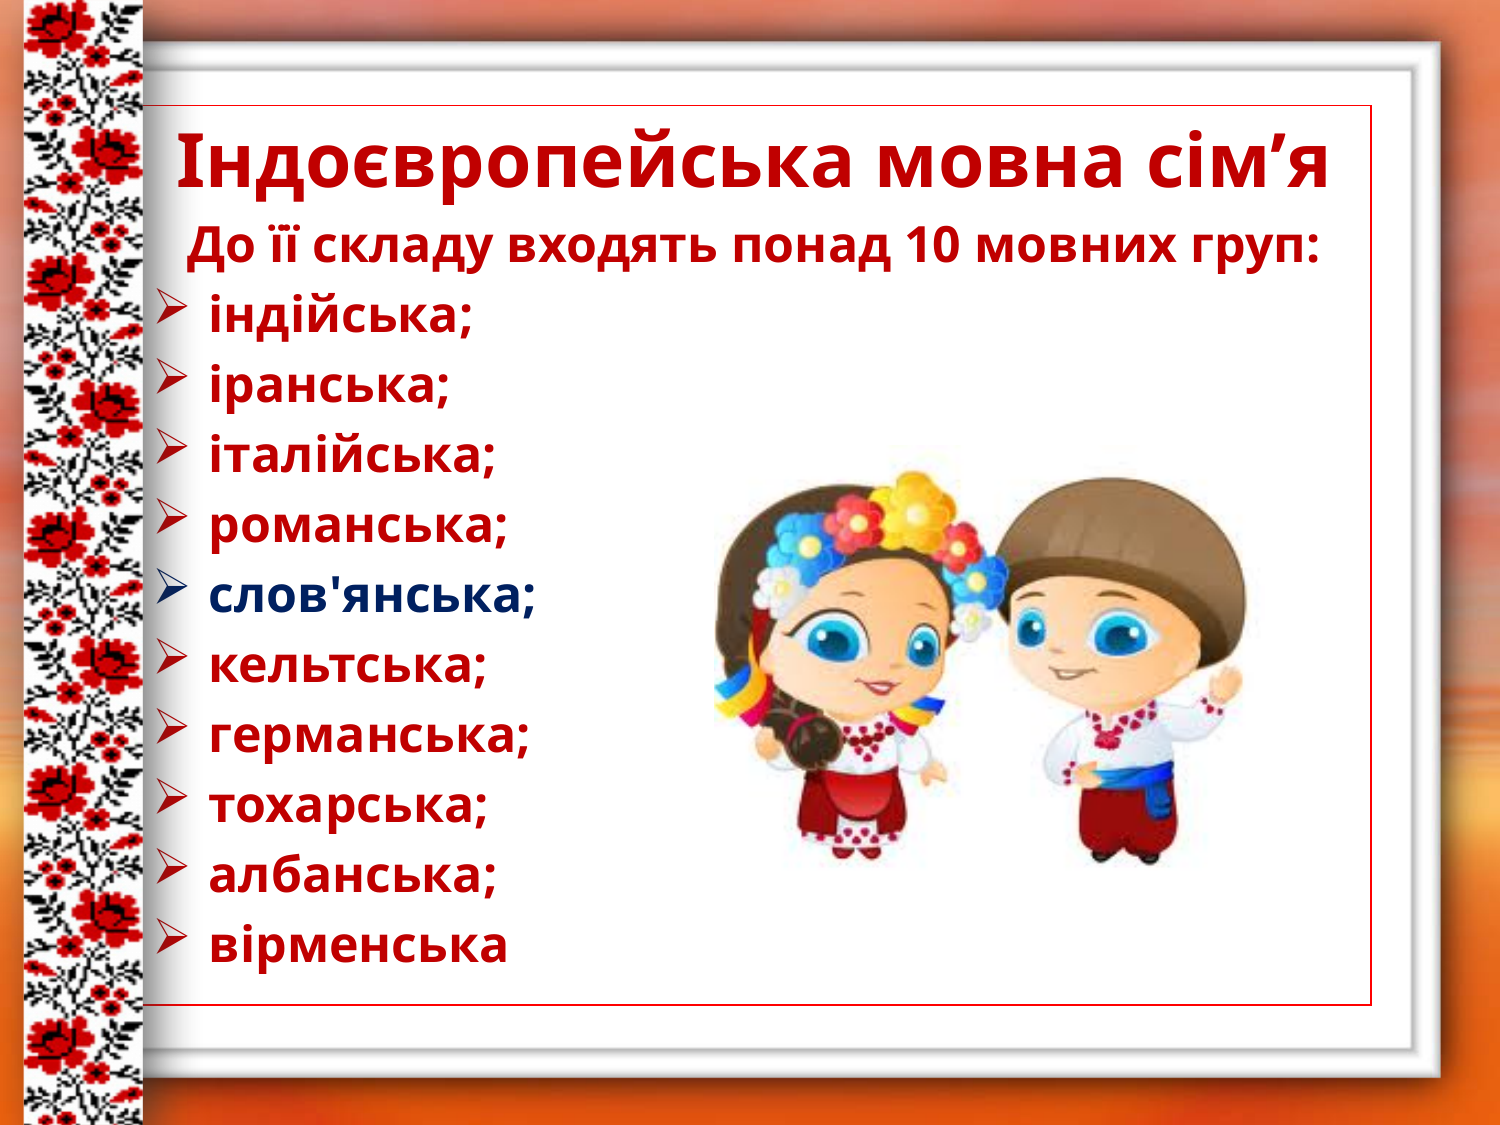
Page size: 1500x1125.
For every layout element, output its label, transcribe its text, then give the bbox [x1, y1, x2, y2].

picture [714, 445, 1266, 891]
picture [143, 0, 1500, 1125]
picture [0, 0, 646, 1125]
list Індоєвропейська мовна сім’я До її складу входять понад 10 мовних груп: індійська; іранська; італійська; романська; слов'янська; кельтська; германська; тохарська; албанська; вірменська [191, 105, 1372, 1006]
